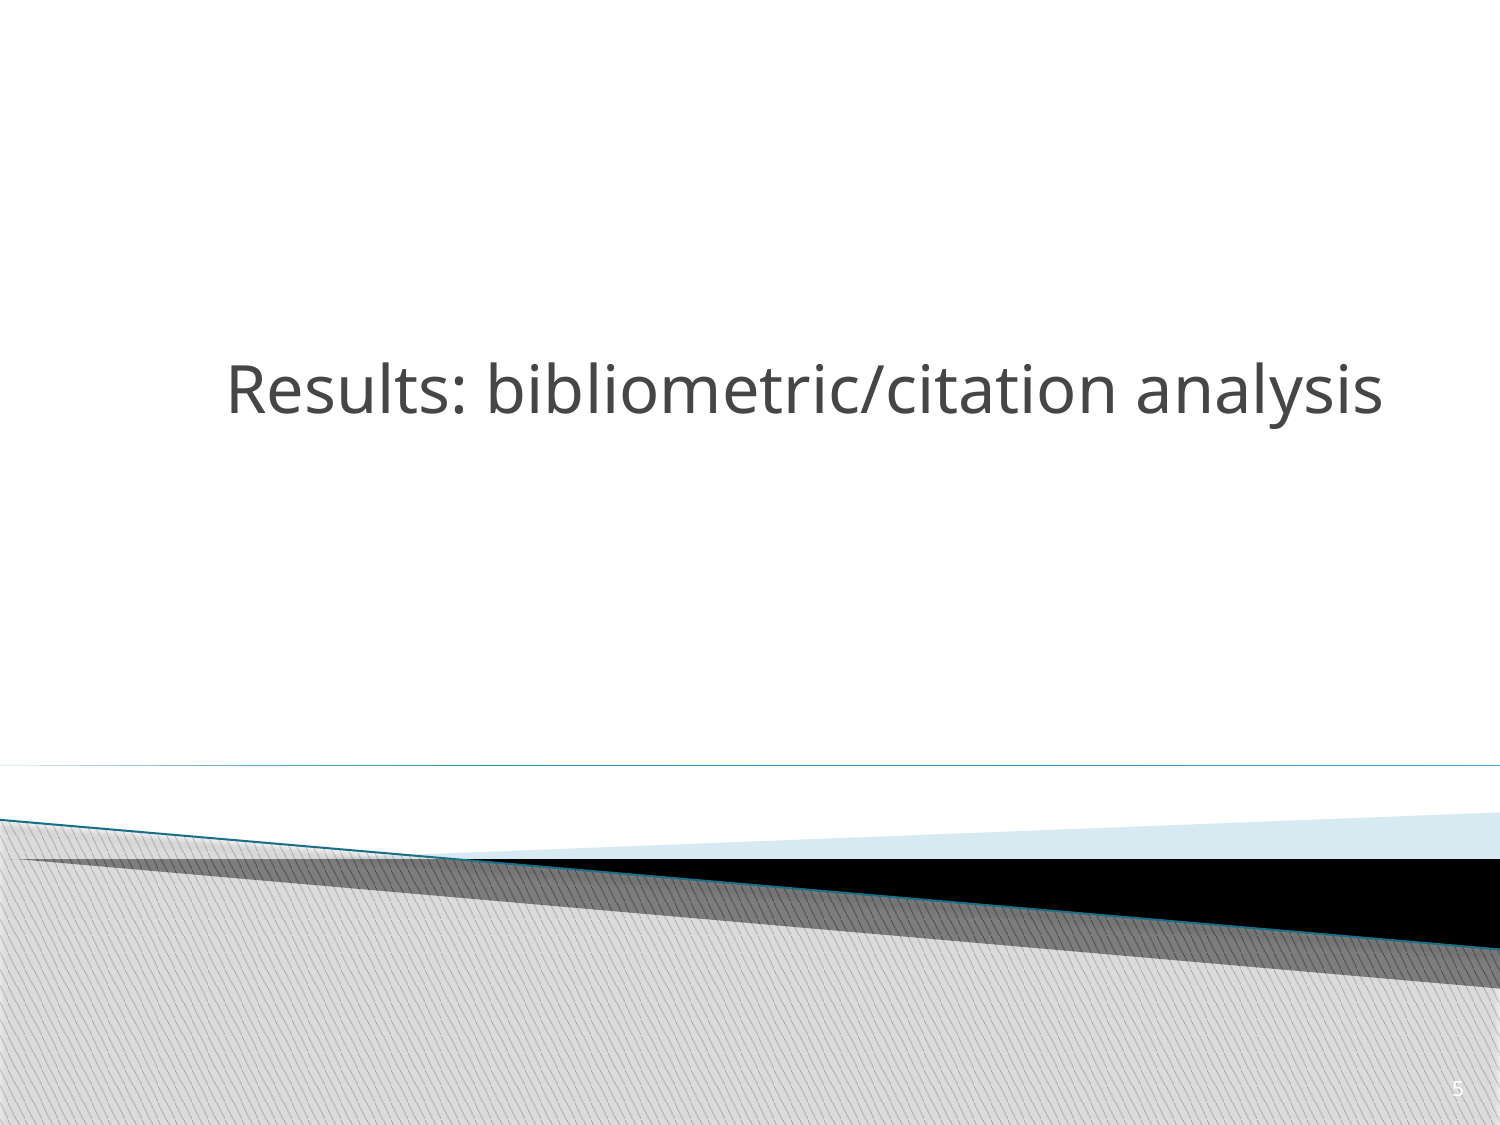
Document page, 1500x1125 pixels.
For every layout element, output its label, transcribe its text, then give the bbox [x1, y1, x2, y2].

slide_number 5 [1418, 1051, 1479, 1112]
subtitle Results: bibliometric/citation analysis [128, 339, 1404, 537]
picture [5, 859, 1500, 989]
